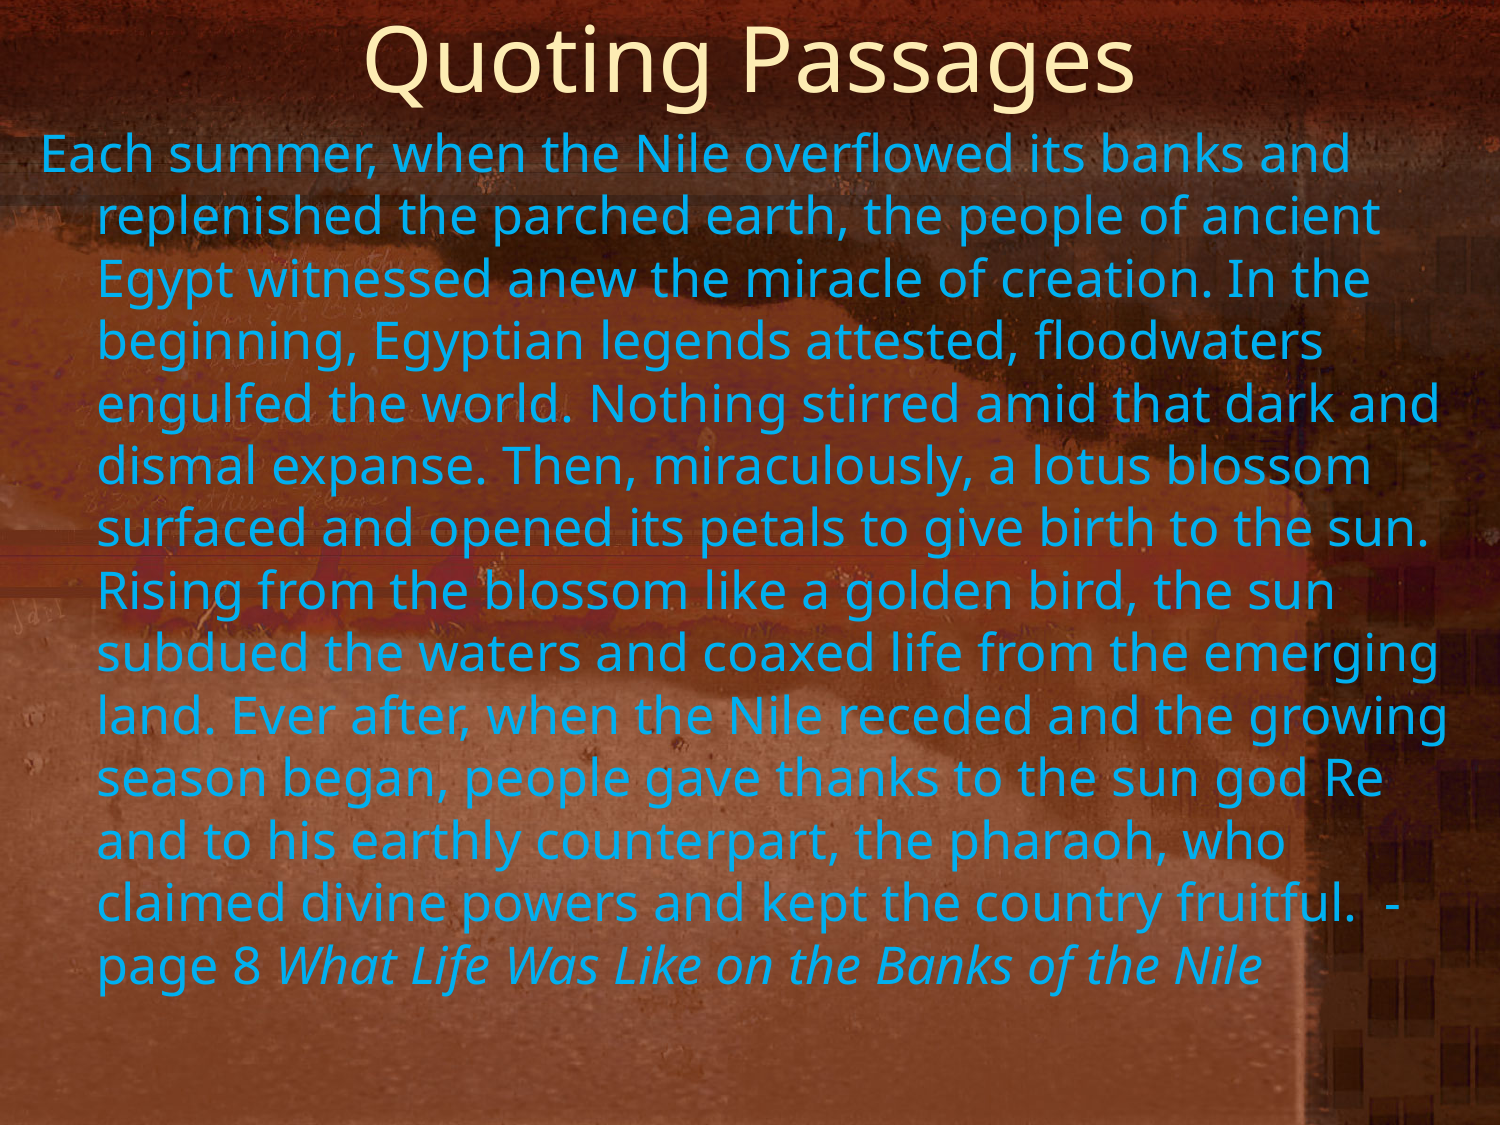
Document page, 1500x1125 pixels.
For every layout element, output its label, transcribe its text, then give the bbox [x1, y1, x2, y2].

list Each summer, when the Nile overflowed its banks and replenished the parched earth, the people of ancient Egypt witnessed anew the miracle of creation. In the beginning, Egyptian legends attested, floodwaters engulfed the world. Nothing stirred amid that dark and dismal expanse. Then, miraculously, a lotus blossom surfaced and opened its petals to give birth to the sun. Rising from the blossom like a golden bird, the sun subdued the waters and coaxed life from the emerging land. Ever after, when the Nile receded and the growing season began, people gave thanks to the sun god Re and to his earthly counterpart, the pharaoh, who claimed divine powers and kept the country fruitful. - page 8 What Life Was Like on the Banks of the Nile [24, 112, 1476, 1101]
picture [0, 0, 1500, 1125]
title Quoting Passages [74, 0, 1426, 112]
